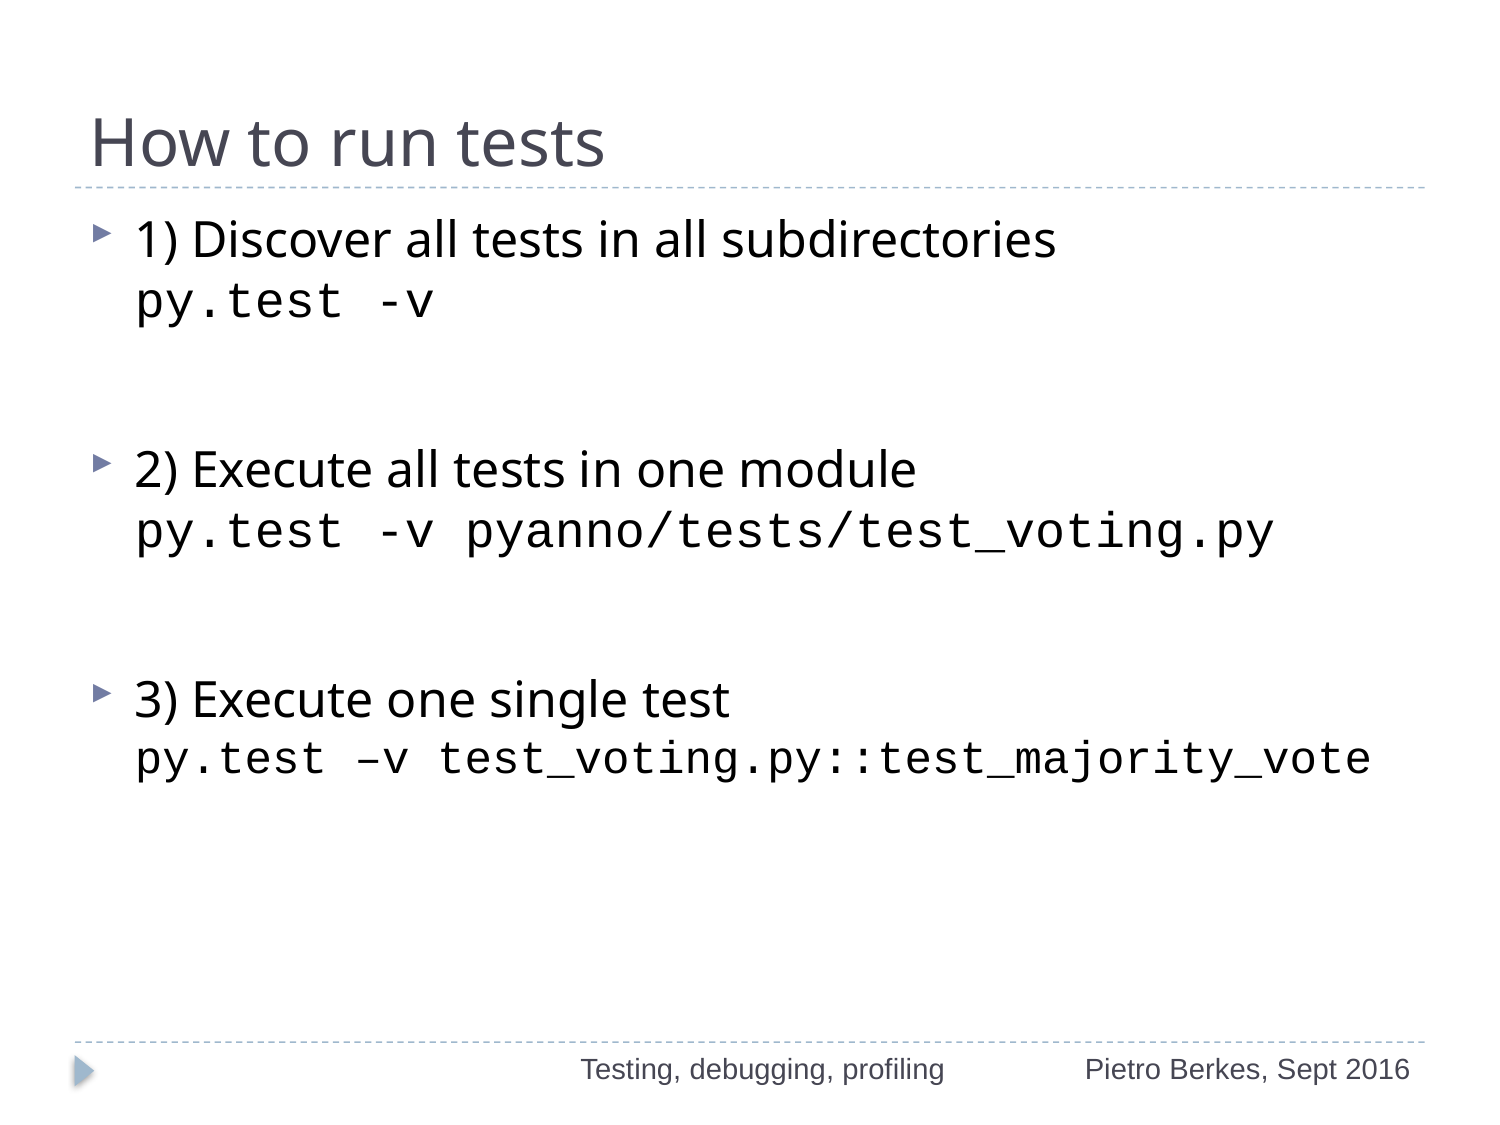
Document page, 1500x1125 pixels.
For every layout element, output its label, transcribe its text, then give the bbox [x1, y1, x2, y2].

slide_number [1050, 1042, 1426, 1103]
footer Testing, debugging, profiling [475, 1042, 1050, 1103]
list 1) Discover all tests in all subdirectories py.test -v 2) Execute all tests in one module py.test -v pyanno/tests/test_voting.py 3) Execute one single test py.test –v test_voting.py::test_majority_vote [75, 200, 1471, 1010]
title How to run tests [75, 24, 1425, 188]
